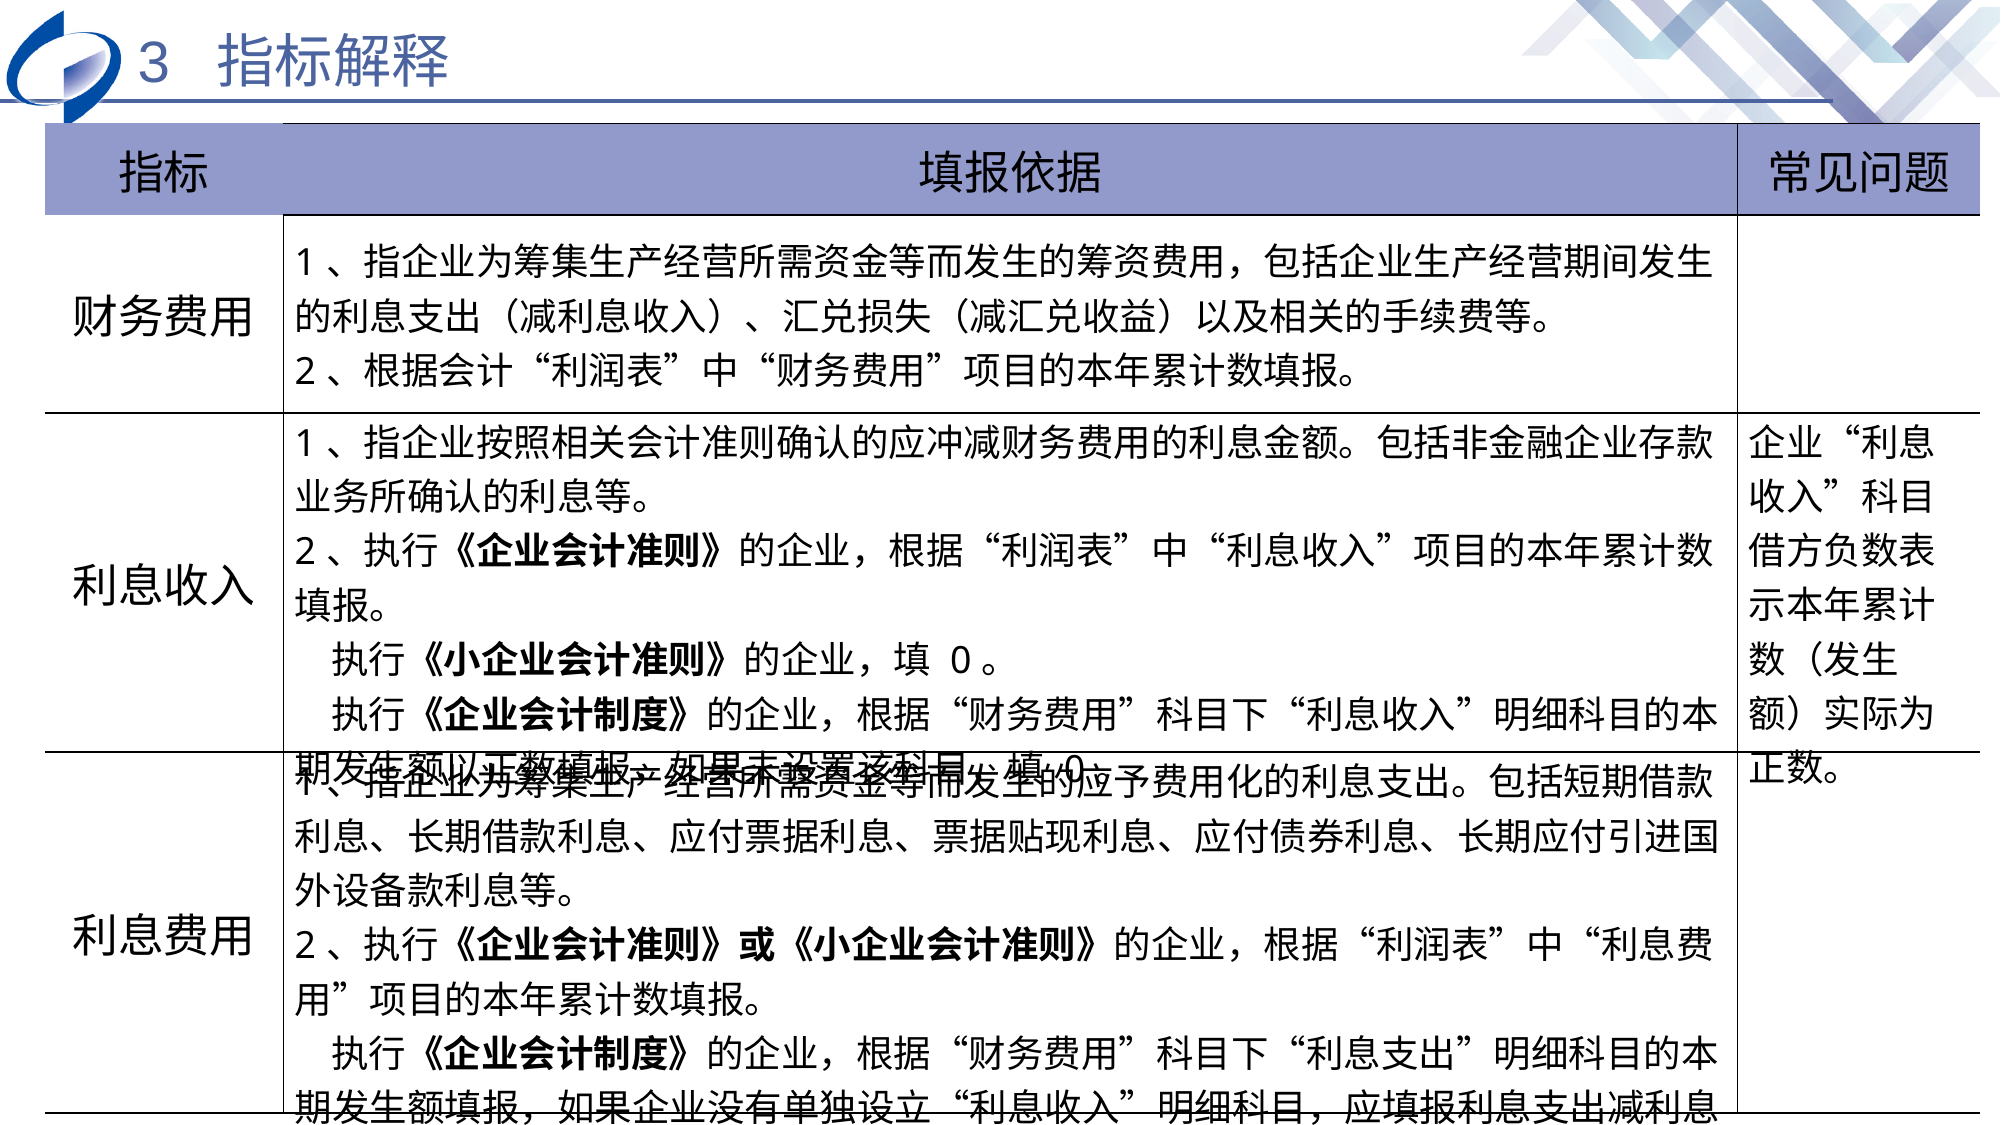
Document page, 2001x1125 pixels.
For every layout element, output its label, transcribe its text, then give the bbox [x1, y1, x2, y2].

picture [4, 9, 123, 128]
text_box 3 指标解释 [122, 0, 804, 100]
table_cell 1、指企业按照相关会计准则确认的应冲减财务费用的利息金额。包括非金融企业存款业务所确认的利息等。 2、执行《企业会计准则》的企业，根据“利润表”中“利息收入”项目的本年累计数填报。 执行《小企业会计准则》的企业，填 0。 执行《企业会计制度》的企业，根据“财务费用”科目下“利息收入”明细科目的本期发生额以正数填报，如果未设置该科目，填 0。 [284, 414, 1737, 751]
table_cell 1、指企业为筹集生产经营所需资金等而发生的应予费用化的利息支出。包括短期借款利息、长期借款利息、应付票据利息、票据贴现利息、应付债券利息、长期应付引进国外设备款利息等。 2、执行《企业会计准则》或《小企业会计准则》的企业，根据“利润表”中“利息费用”项目的本年累计数填报。 执行《企业会计制度》的企业，根据“财务费用”科目下“利息支出”明细科目的本期发生额填报，如果企业没有单独设立“利息收入”明细科目，应填报利息支出减利息收入后的净额。 [284, 753, 1737, 1112]
table_cell [1738, 753, 1980, 1112]
picture [1412, 0, 2000, 166]
table_cell 利息收入 [45, 414, 283, 751]
table_cell 利息费用 [45, 753, 283, 1112]
table_header 指标 [45, 123, 283, 215]
table_header 填报依据 [283, 124, 1737, 214]
table_header 常见问题 [1738, 166, 1980, 214]
table_cell 1、指企业为筹集生产经营所需资金等而发生的筹资费用，包括企业生产经营期间发生的利息支出（减利息收入）、汇兑损失（减汇兑收益）以及相关的手续费等。 2、根据会计“利润表”中“财务费用”项目的本年累计数填报。 [284, 216, 1737, 412]
table_cell 财务费用 [45, 215, 283, 412]
table_cell 企业“利息收入”科目借方负数表示本年累计数（发生额）实际为正数。 [1738, 414, 1980, 751]
table_cell [1738, 216, 1980, 412]
